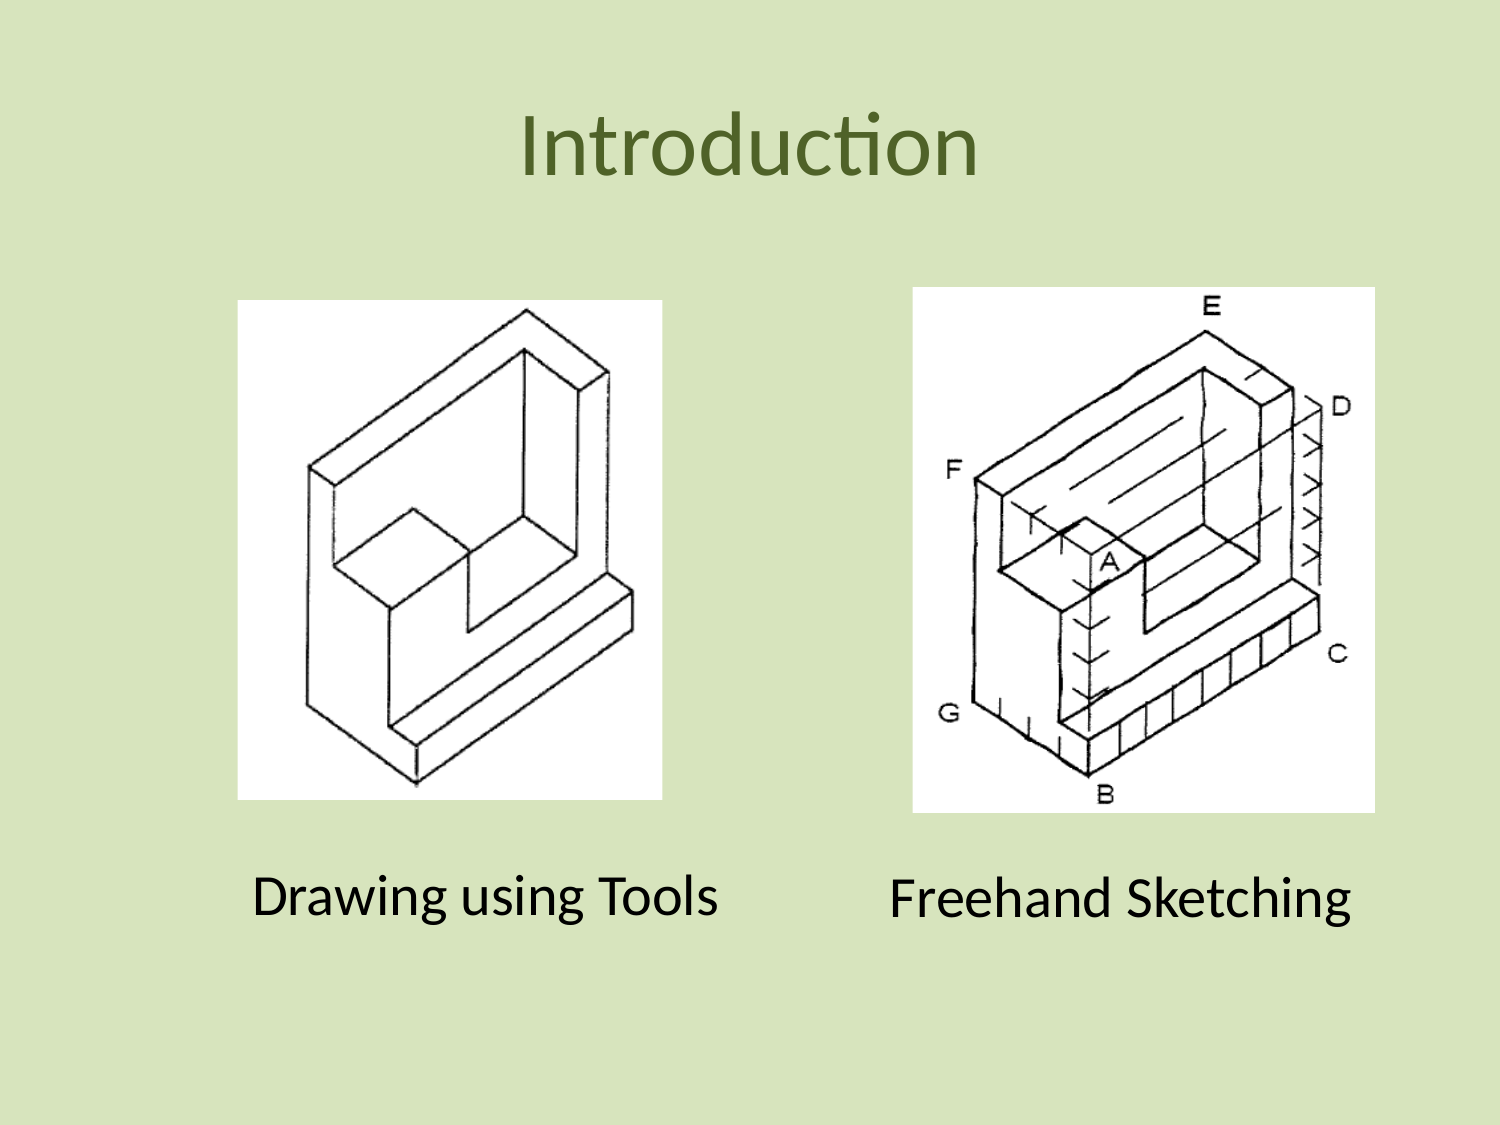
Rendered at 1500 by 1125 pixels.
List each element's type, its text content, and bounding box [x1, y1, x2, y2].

text_box Drawing using Tools [237, 849, 738, 935]
picture [237, 299, 663, 801]
title Introduction [75, 45, 1425, 233]
text_box Freehand Sketching [875, 851, 1375, 937]
picture [912, 287, 1376, 813]
